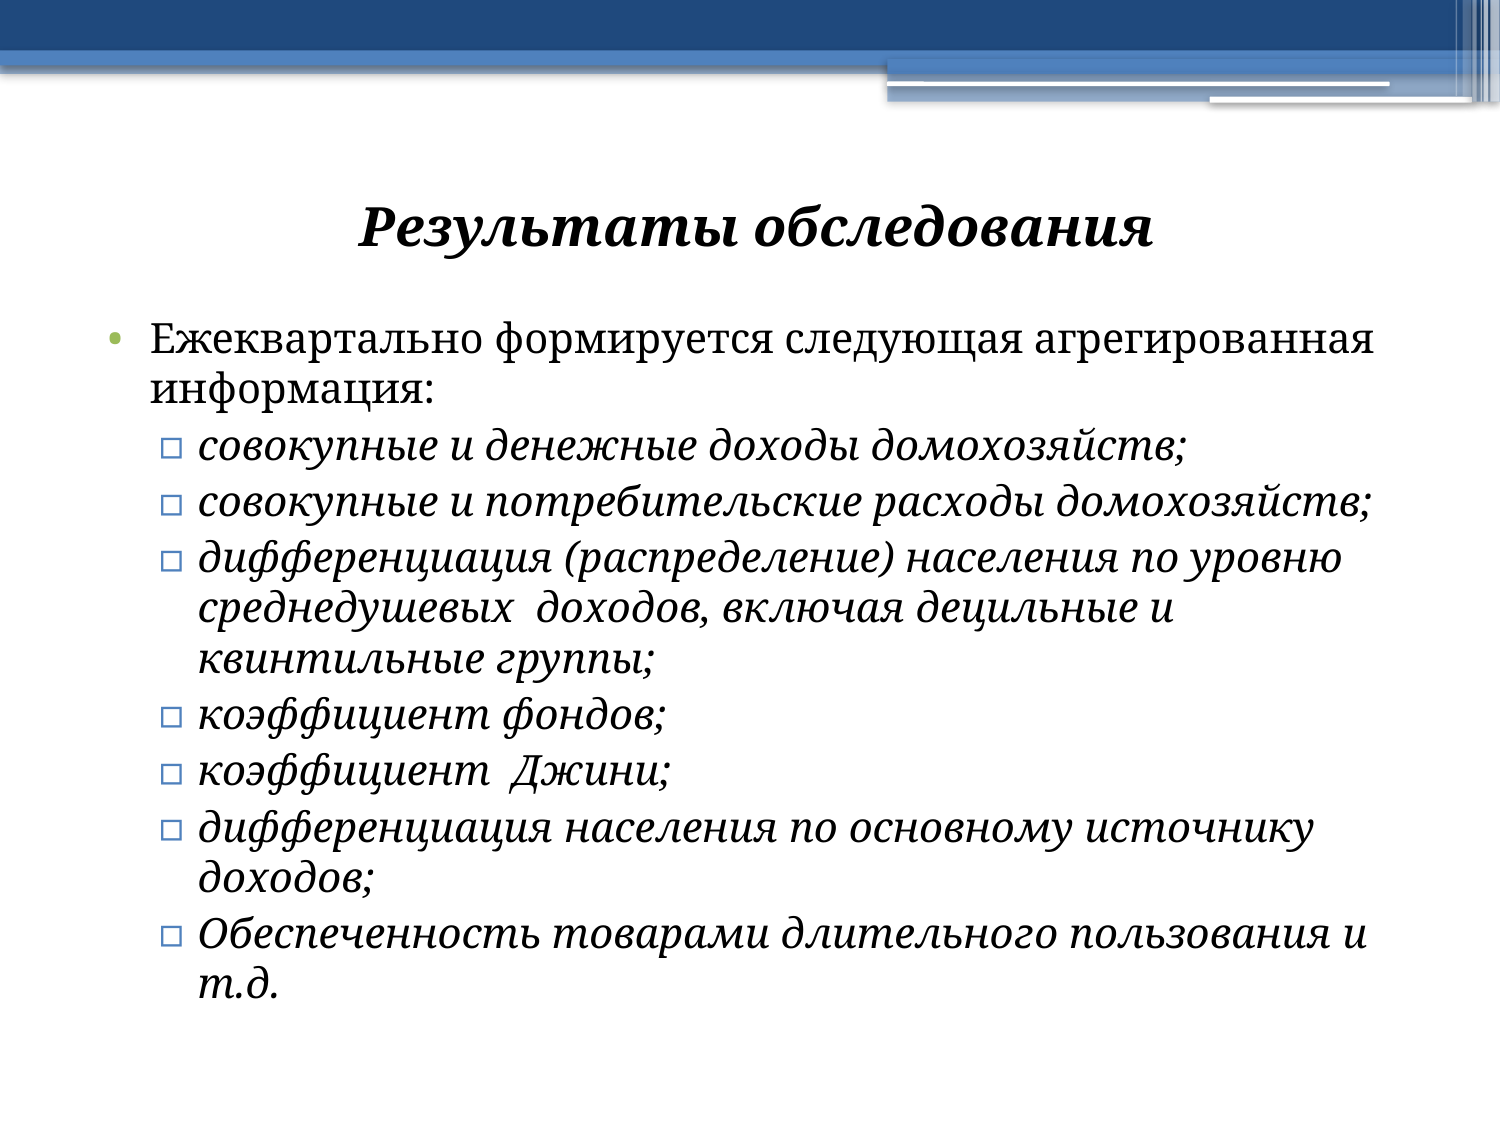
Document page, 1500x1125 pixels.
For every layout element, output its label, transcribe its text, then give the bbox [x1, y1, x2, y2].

text_box Результаты обследования [81, 152, 1432, 258]
list Ежеквартально формируется следующая агрегированная информация: совокупные и денежные доходы домохозяйств; совокупные и потребительские расходы домохозяйств; дифференциация (распределение) населения по уровню среднедушевых доходов, включая децильные и квинтильные группы; коэффициент фондов; коэффициент Джини; дифференциация населения по основному источнику доходов; Обеспеченность товарами длительного пользования и т.д. [75, 304, 1425, 1038]
